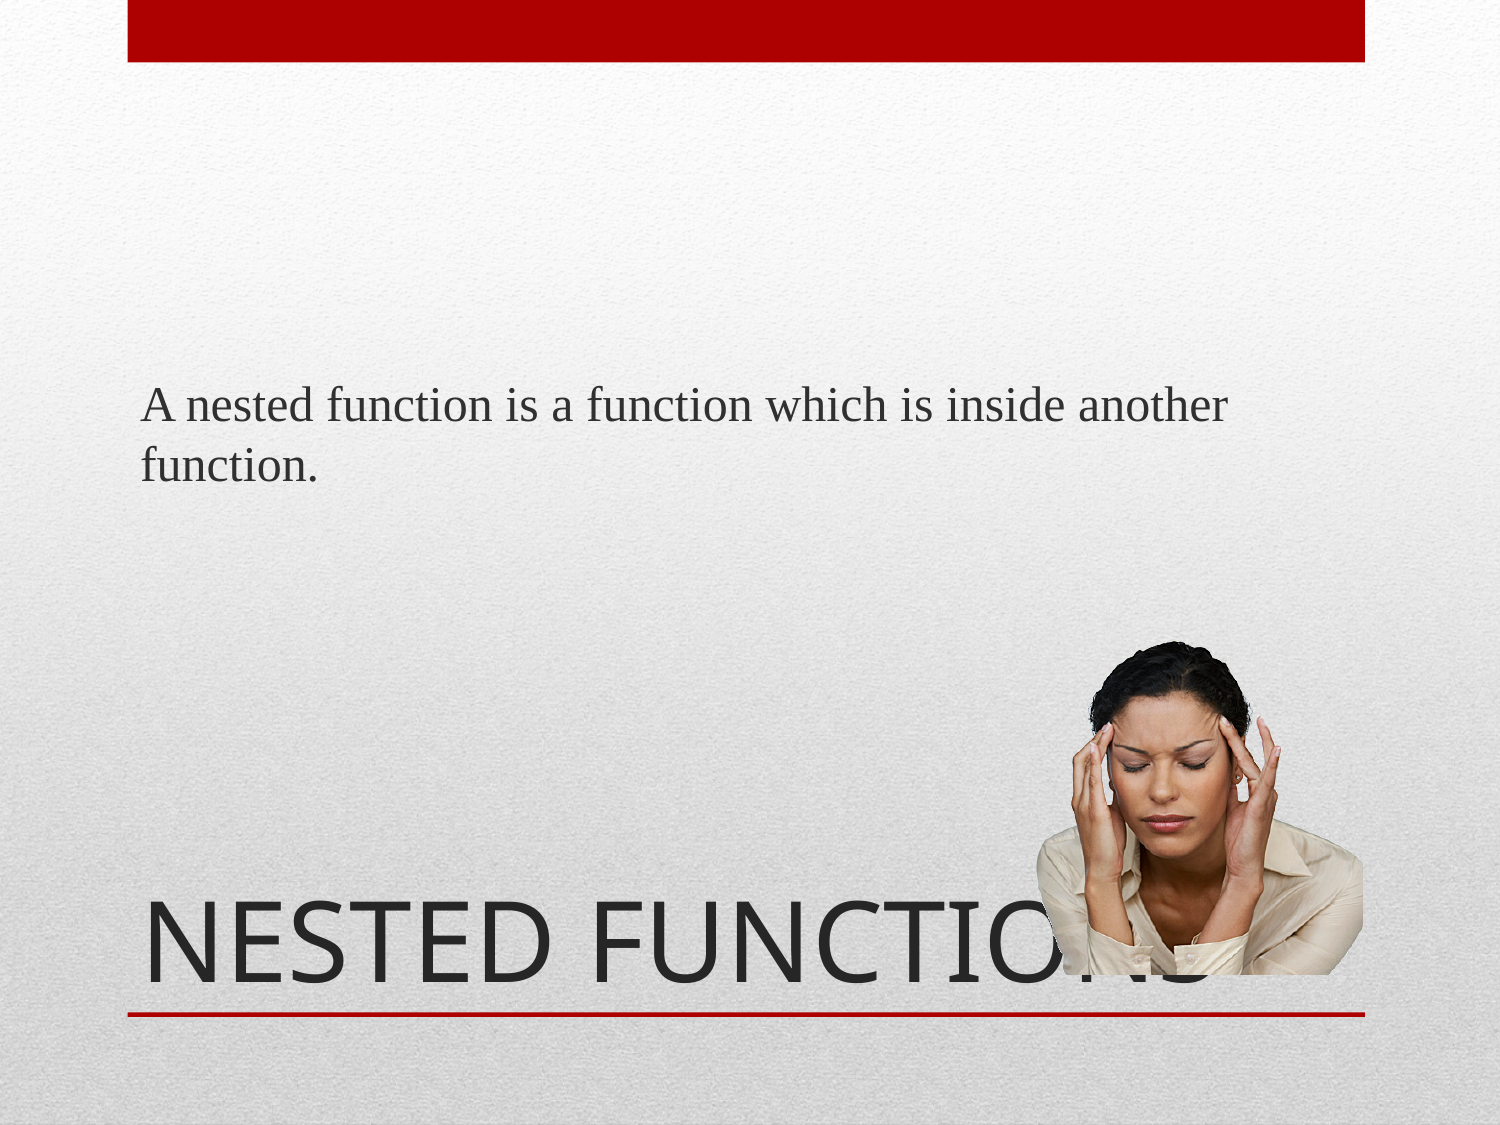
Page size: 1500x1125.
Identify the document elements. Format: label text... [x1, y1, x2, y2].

list A nested function is a function which is inside another function. [125, 112, 1363, 750]
title NESTED FUNCTIONS [125, 750, 1238, 1013]
picture [1024, 636, 1364, 976]
